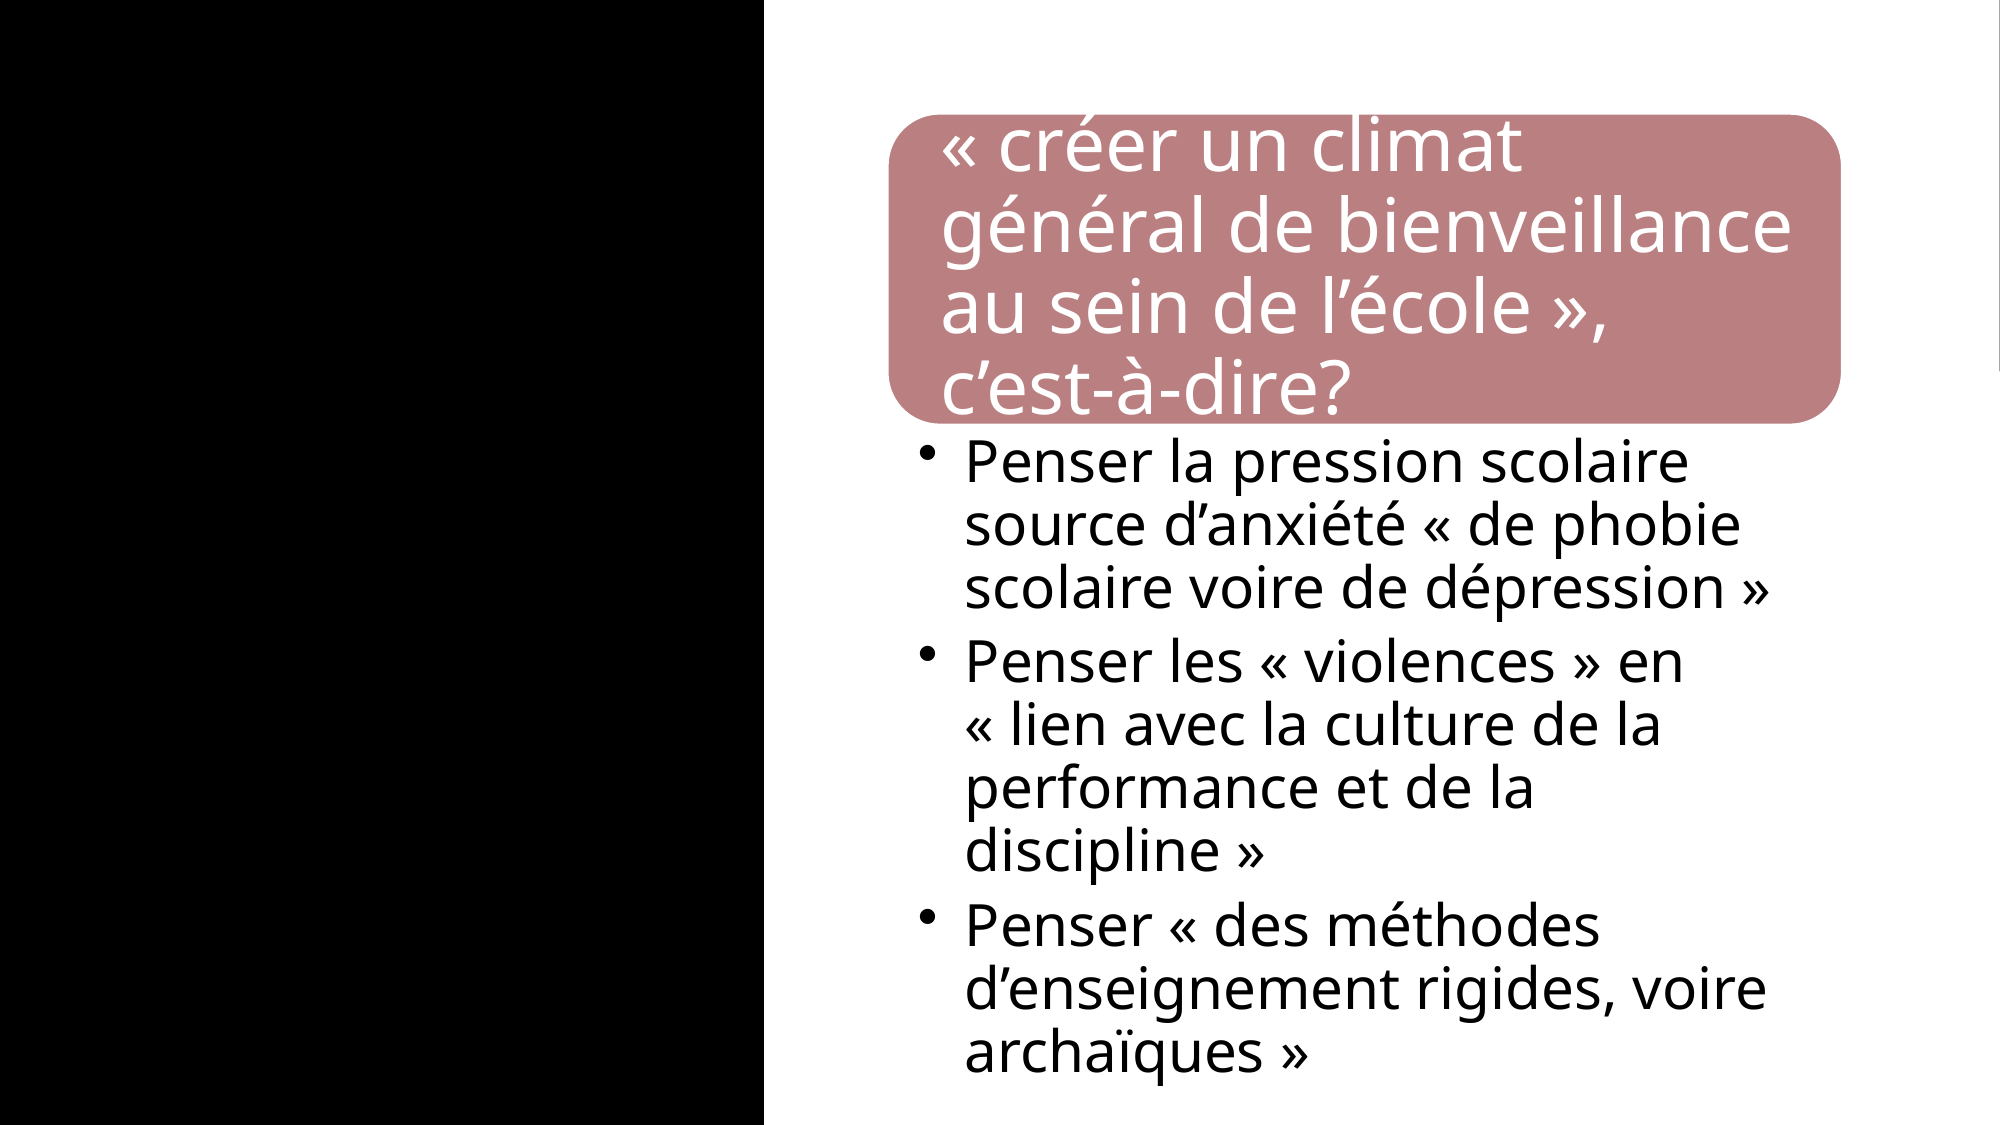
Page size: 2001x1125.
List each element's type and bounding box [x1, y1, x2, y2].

list [887, 105, 1842, 1020]
text_box [765, 0, 2000, 1125]
text_box [0, 0, 765, 1125]
